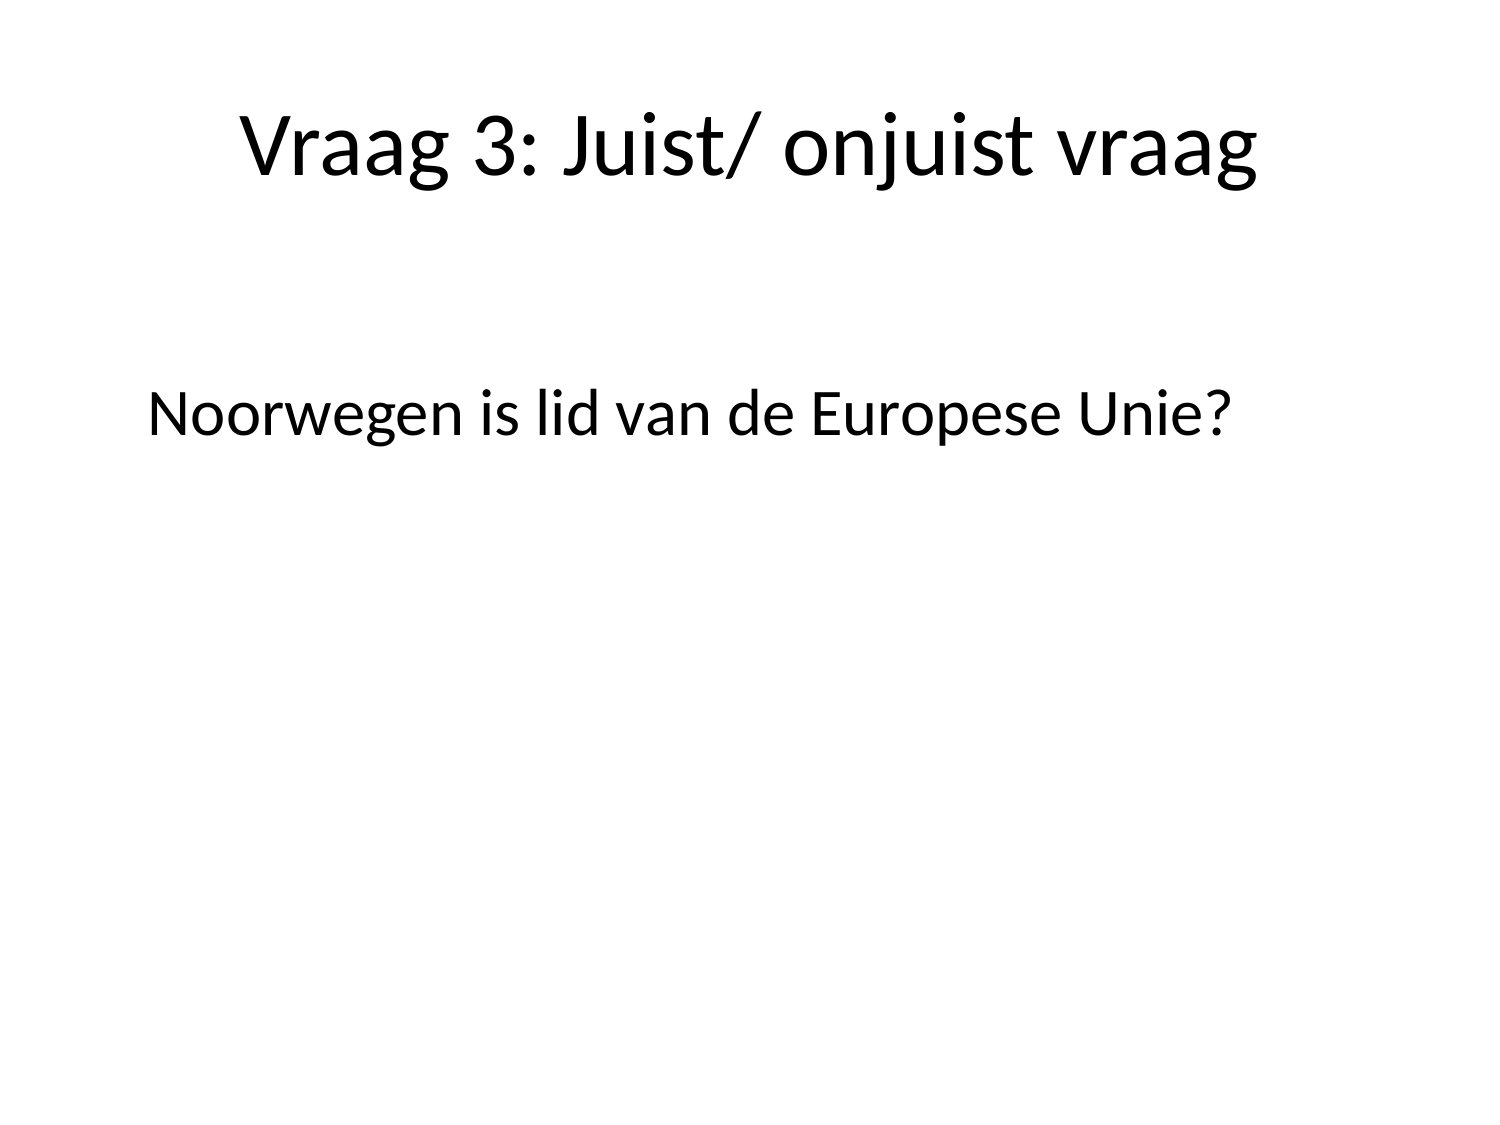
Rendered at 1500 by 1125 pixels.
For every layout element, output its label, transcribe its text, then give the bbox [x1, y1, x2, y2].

list Noorwegen is lid van de Europese Unie? [76, 361, 1427, 520]
title Vraag 3: Juist/ onjuist vraag [75, 45, 1425, 233]
